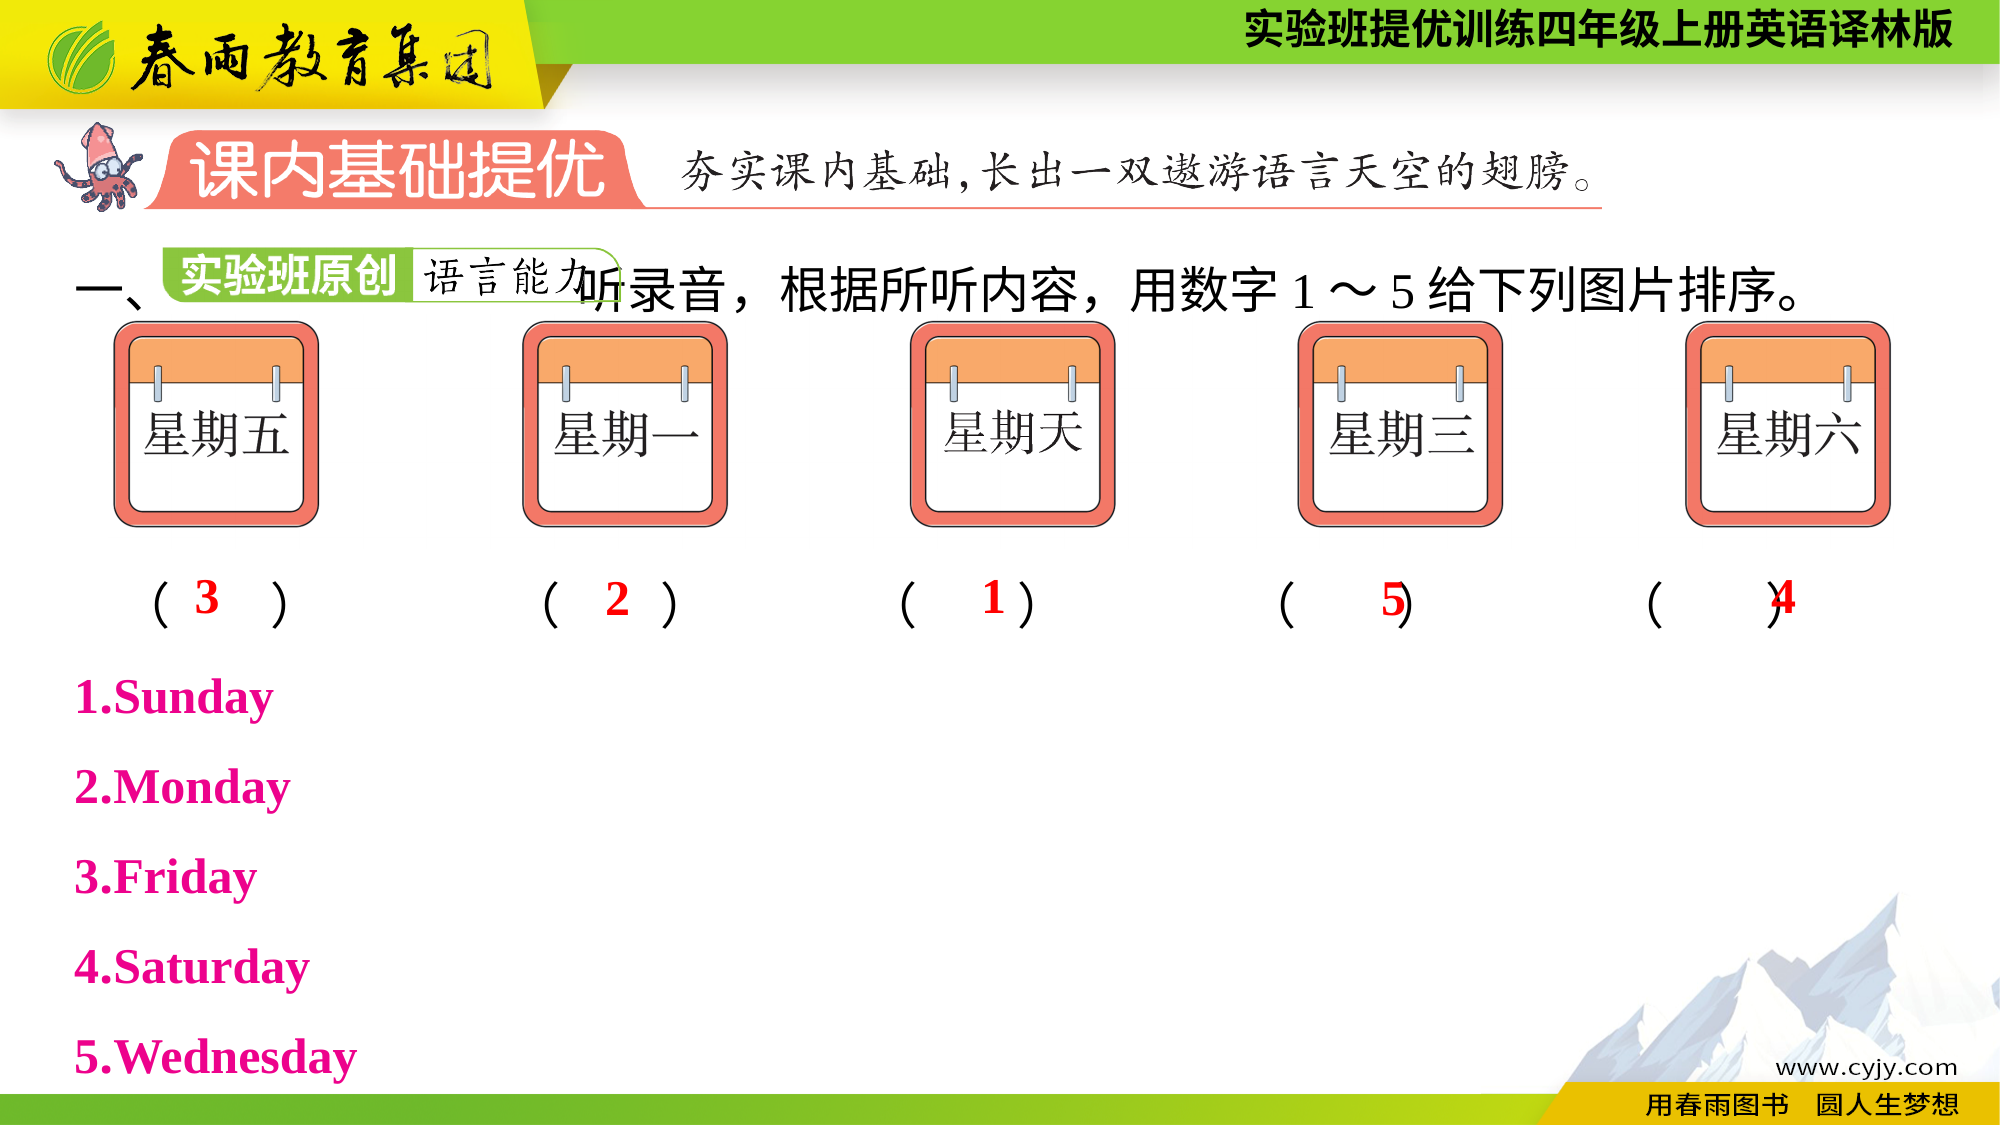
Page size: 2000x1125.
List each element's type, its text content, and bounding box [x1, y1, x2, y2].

text_box 5 [1366, 560, 1422, 633]
text_box 4 [1756, 560, 1811, 631]
text_box 1.Sunday 2.Monday 3.Friday 4.Saturday 5.Wednesday [59, 642, 1944, 1091]
text_box 1 [966, 560, 1021, 631]
text_box （ ） （ ） （ ） （ ） （ ） [59, 536, 1944, 642]
picture [0, 0, 2000, 1125]
text_box 3 [179, 560, 235, 631]
text_box 2 [590, 560, 646, 633]
list 一、 听录音，根据所听内容，用数字1～5给下列图片排序。 [59, 221, 1944, 316]
